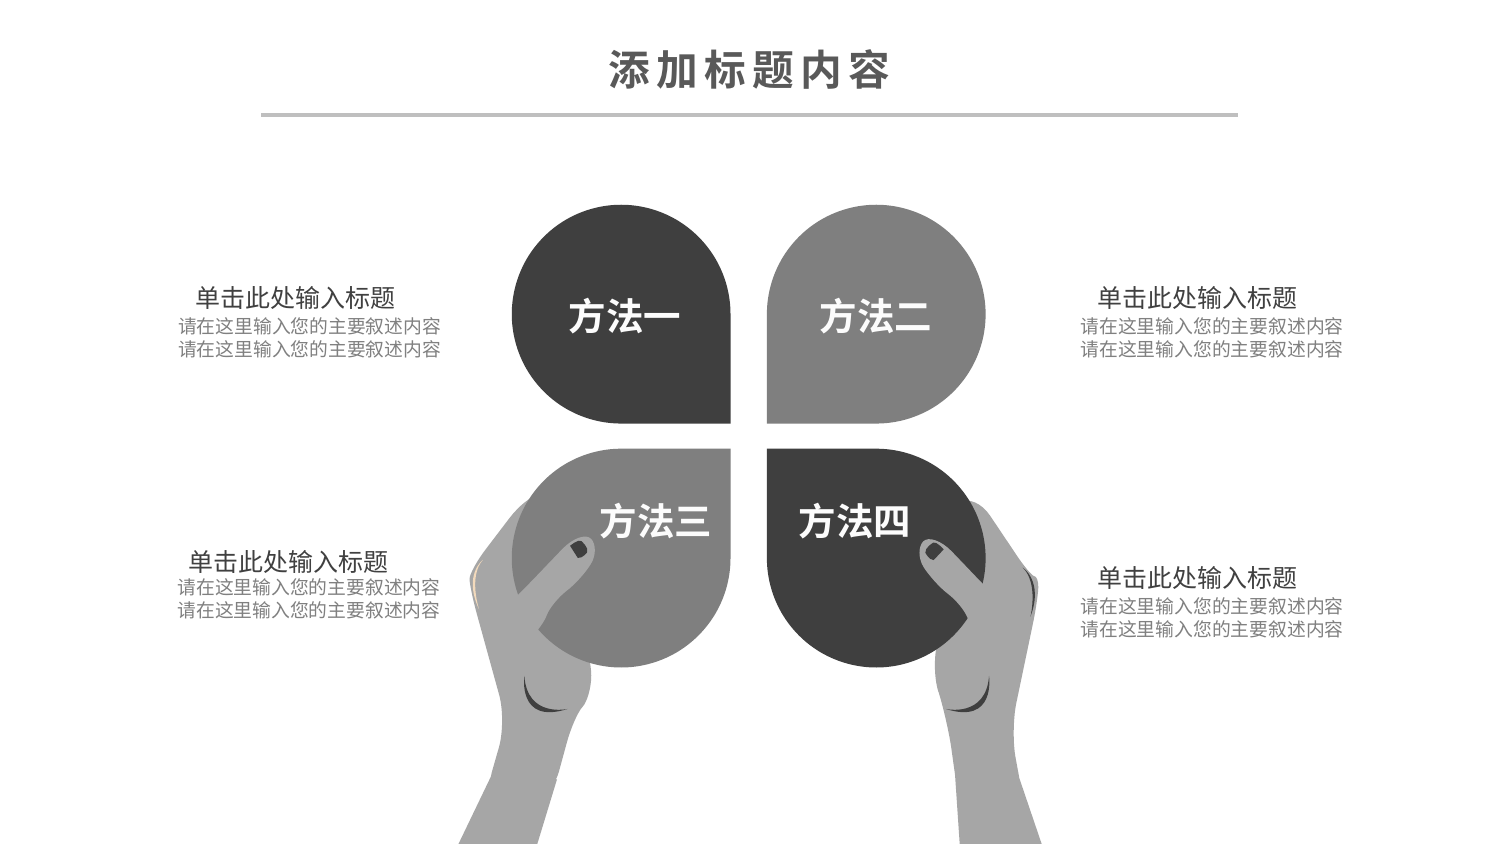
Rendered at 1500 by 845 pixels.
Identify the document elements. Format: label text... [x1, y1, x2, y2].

text_box 单击此处输入标题 请在这里输入您的主要叙述内容 请在这里输入您的主要叙述内容 [1069, 264, 1355, 426]
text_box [766, 204, 986, 424]
text_box 单击此处输入标题 请在这里输入您的主要叙述内容 请在这里输入您的主要叙述内容 [166, 540, 452, 697]
text_box 单击此处输入标题 请在这里输入您的主要叙述内容 请在这里输入您的主要叙述内容 [166, 264, 453, 426]
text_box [766, 448, 1045, 844]
text_box 单击此处输入标题 请在这里输入您的主要叙述内容 请在这里输入您的主要叙述内容 [1069, 544, 1355, 706]
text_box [458, 448, 731, 844]
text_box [511, 204, 731, 424]
